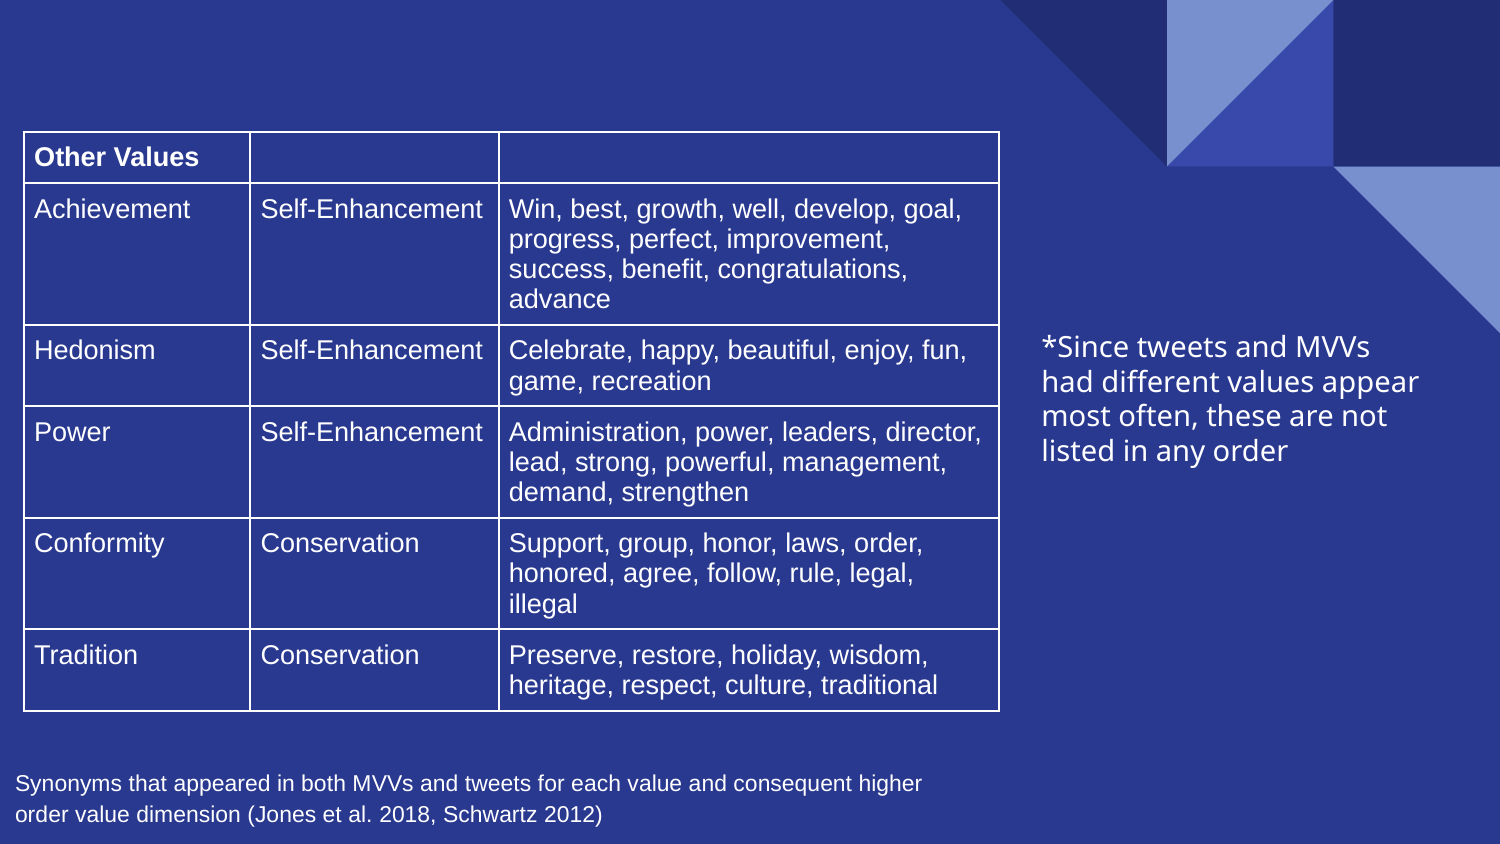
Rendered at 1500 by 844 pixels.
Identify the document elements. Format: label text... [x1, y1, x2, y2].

table_cell Conformity [25, 519, 249, 628]
table_cell Hedonism [25, 326, 249, 405]
table_cell Self-Enhancement [251, 184, 498, 324]
table_cell Tradition [25, 630, 249, 710]
table_cell Preserve, restore, holiday, wisdom, heritage, respect, culture, traditional [500, 630, 998, 710]
table_cell Conservation [251, 519, 498, 628]
text_box *Since tweets and MVVs had different values appear most often, these are not listed in any order [1026, 312, 1436, 483]
table_cell Support, group, honor, laws, order, honored, agree, follow, rule, legal, illegal [500, 519, 998, 628]
table_header [500, 133, 998, 182]
table_cell Power [25, 407, 249, 517]
table_header [251, 133, 498, 182]
table_header Other Values [25, 133, 249, 182]
text_box Synonyms that appeared in both MVVs and tweets for each value and consequent higher order value dimension (Jones et al. 2018, Schwartz 2012) [0, 749, 975, 843]
table_cell Celebrate, happy, beautiful, enjoy, fun, game, recreation [500, 326, 998, 405]
table_cell Conservation [251, 630, 498, 710]
table_cell Self-Enhancement [251, 407, 498, 517]
table_cell Win, best, growth, well, develop, goal, progress, perfect, improvement, success, benefit, congratulations, advance [500, 184, 998, 324]
table_cell Administration, power, leaders, director, lead, strong, powerful, management, demand, strengthen [500, 407, 998, 517]
table_cell Self-Enhancement [251, 326, 498, 405]
table_cell Achievement [25, 184, 249, 324]
